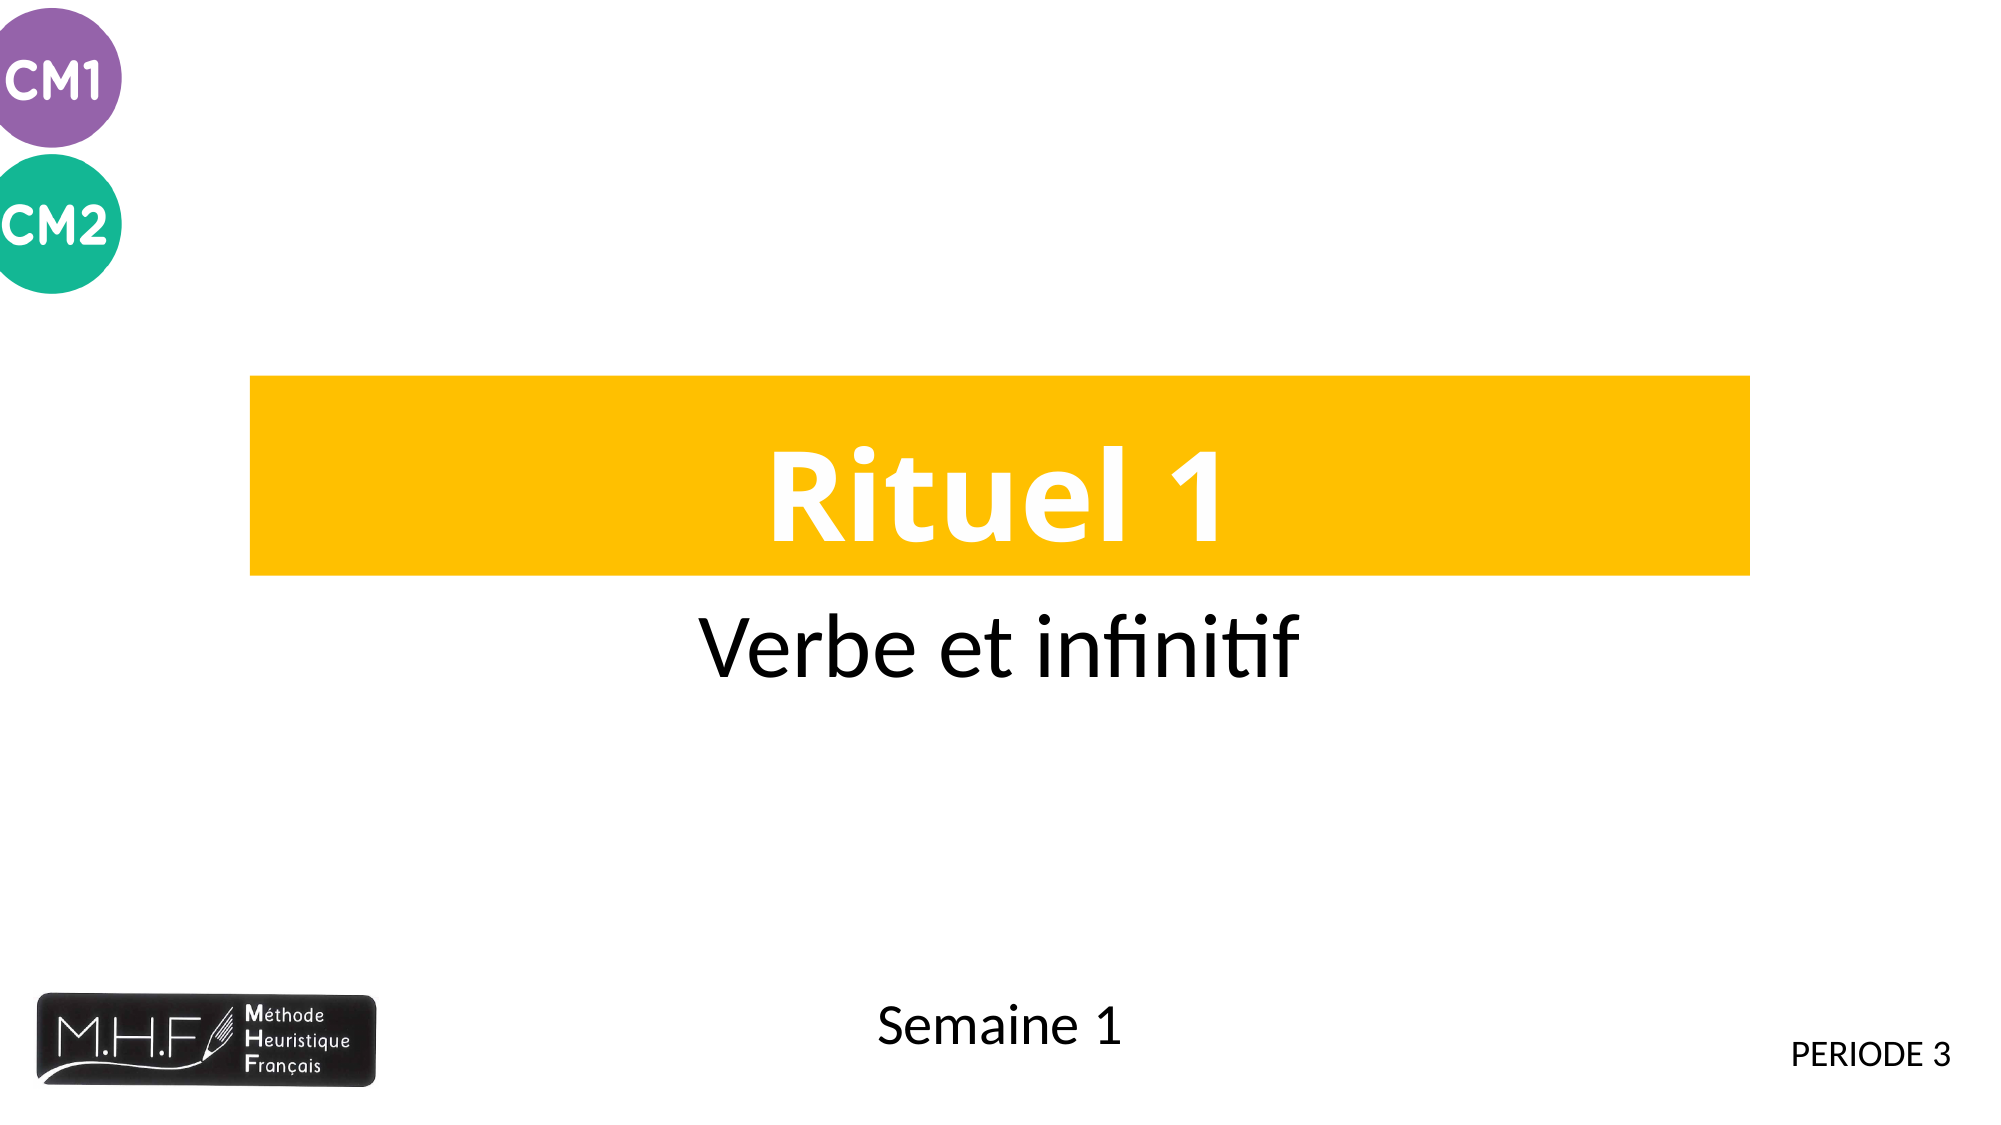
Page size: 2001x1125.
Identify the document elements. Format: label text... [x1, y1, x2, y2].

subtitle Verbe et infinitif [249, 590, 1750, 863]
text_box PERIODE 3 [1750, 1021, 1967, 1082]
text_box Semaine 1 [249, 987, 1750, 1118]
picture [0, 0, 134, 298]
title Rituel 1 [249, 375, 1750, 576]
picture [33, 990, 379, 1089]
